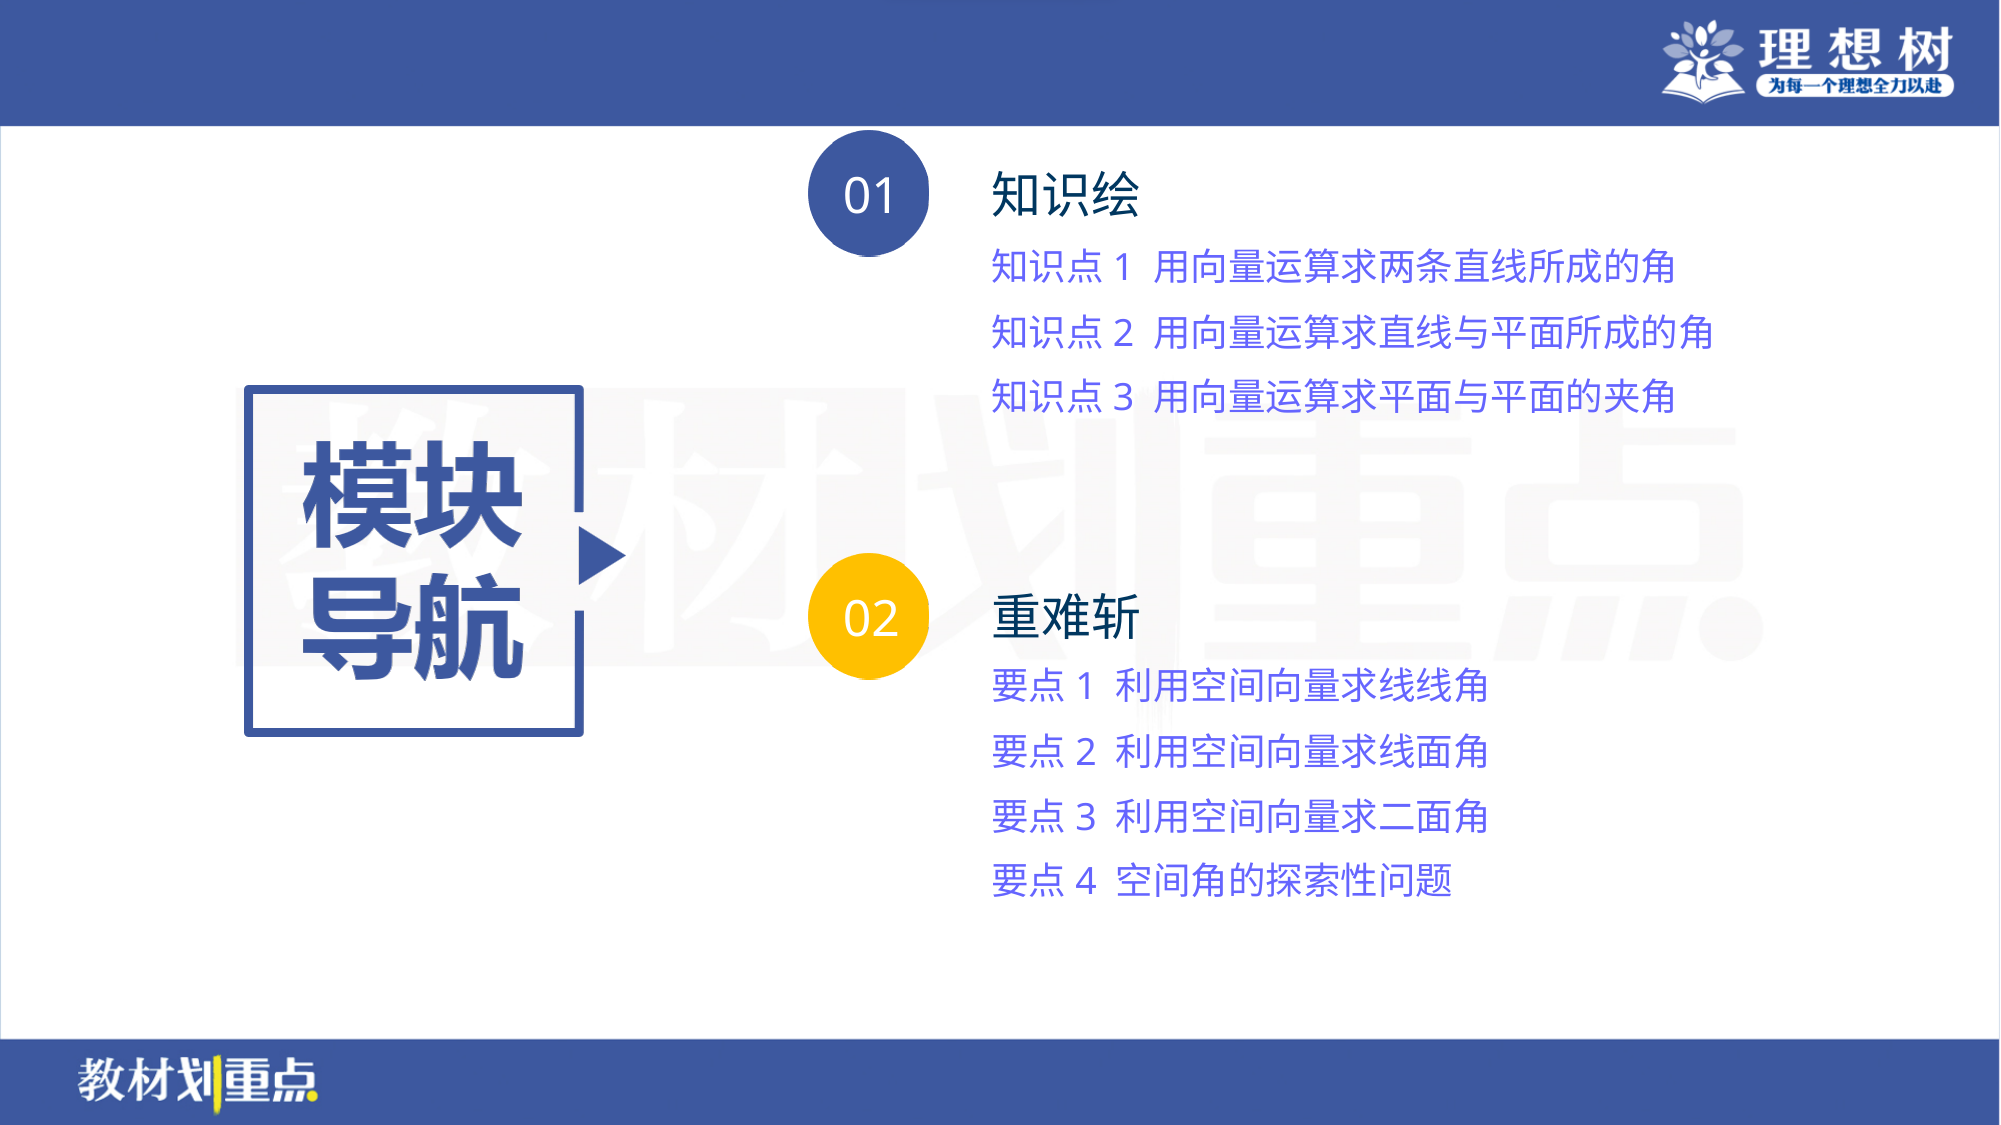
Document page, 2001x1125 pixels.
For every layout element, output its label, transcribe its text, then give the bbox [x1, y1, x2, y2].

text_box 知识点1 用向量运算求两条直线所成的角 [991, 235, 1995, 294]
text_box 要点4 空间角的探索性问题 [991, 849, 1995, 909]
picture [0, 0, 2000, 1125]
text_box 知识点3 用向量运算求平面与平面的夹角 [991, 366, 1995, 425]
text_box 知识点2 用向量运算求直线与平面所成的角 [991, 301, 1995, 360]
text_box 知识绘 [963, 155, 1170, 231]
text_box 重难斩 [963, 577, 1170, 653]
text_box 要点3 利用空间向量求二面角 [991, 785, 1995, 844]
text_box 要点1 利用空间向量求线线角 [991, 654, 1995, 714]
text_box 02 [929, 553, 935, 680]
text_box 要点2 利用空间向量求线面角 [991, 720, 1995, 780]
text_box 01 [929, 130, 935, 257]
